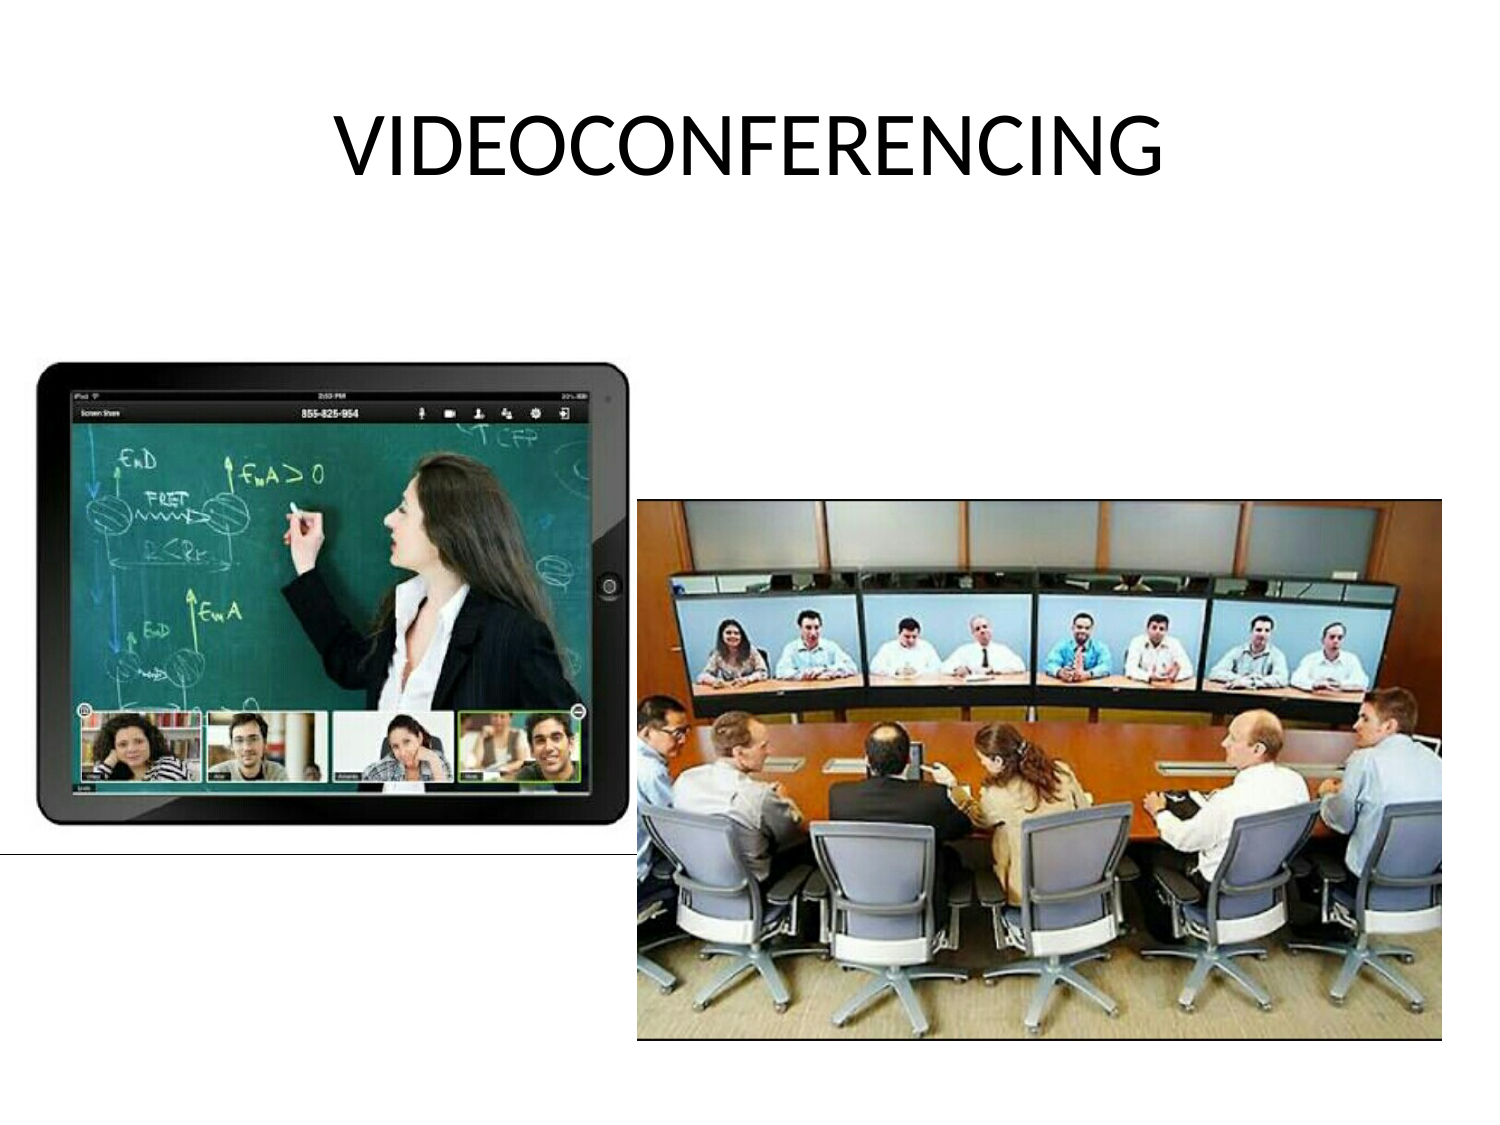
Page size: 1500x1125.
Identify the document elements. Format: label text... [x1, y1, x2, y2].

title VIDEOCONFERENCING [75, 45, 1425, 233]
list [0, 349, 663, 856]
picture [637, 499, 1442, 1041]
